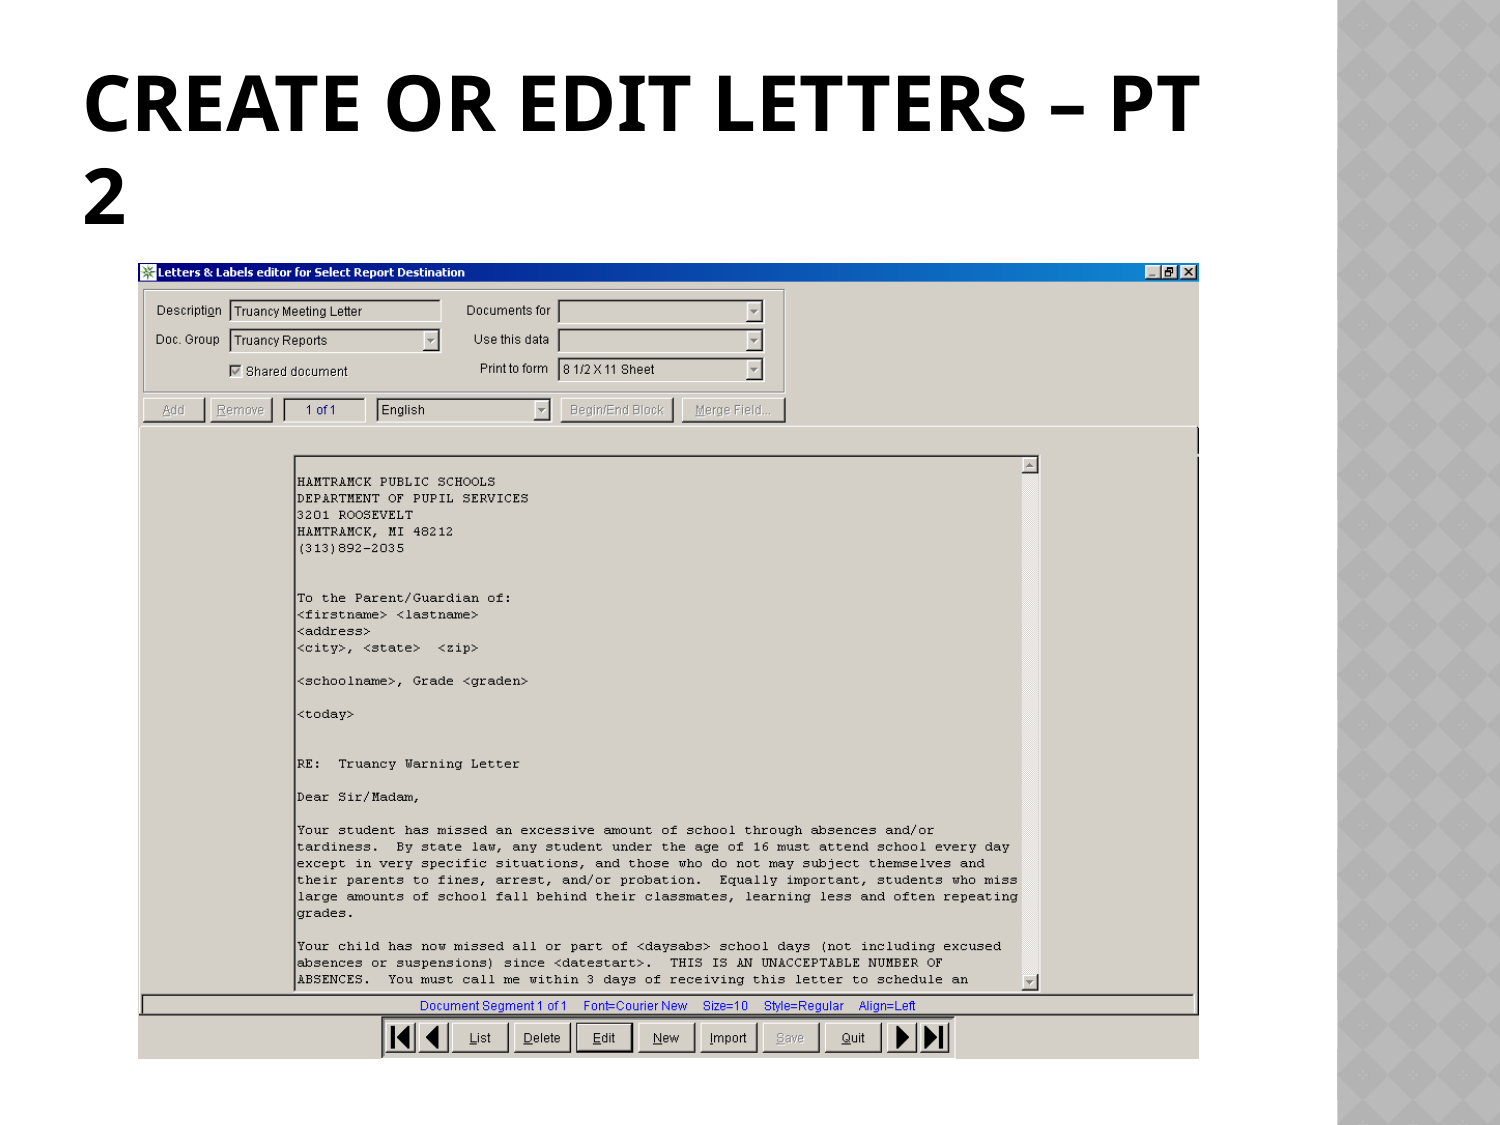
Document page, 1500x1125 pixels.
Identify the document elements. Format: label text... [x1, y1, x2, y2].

title Create or edit letters – pt 2 [75, 52, 1263, 240]
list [138, 263, 1200, 1060]
